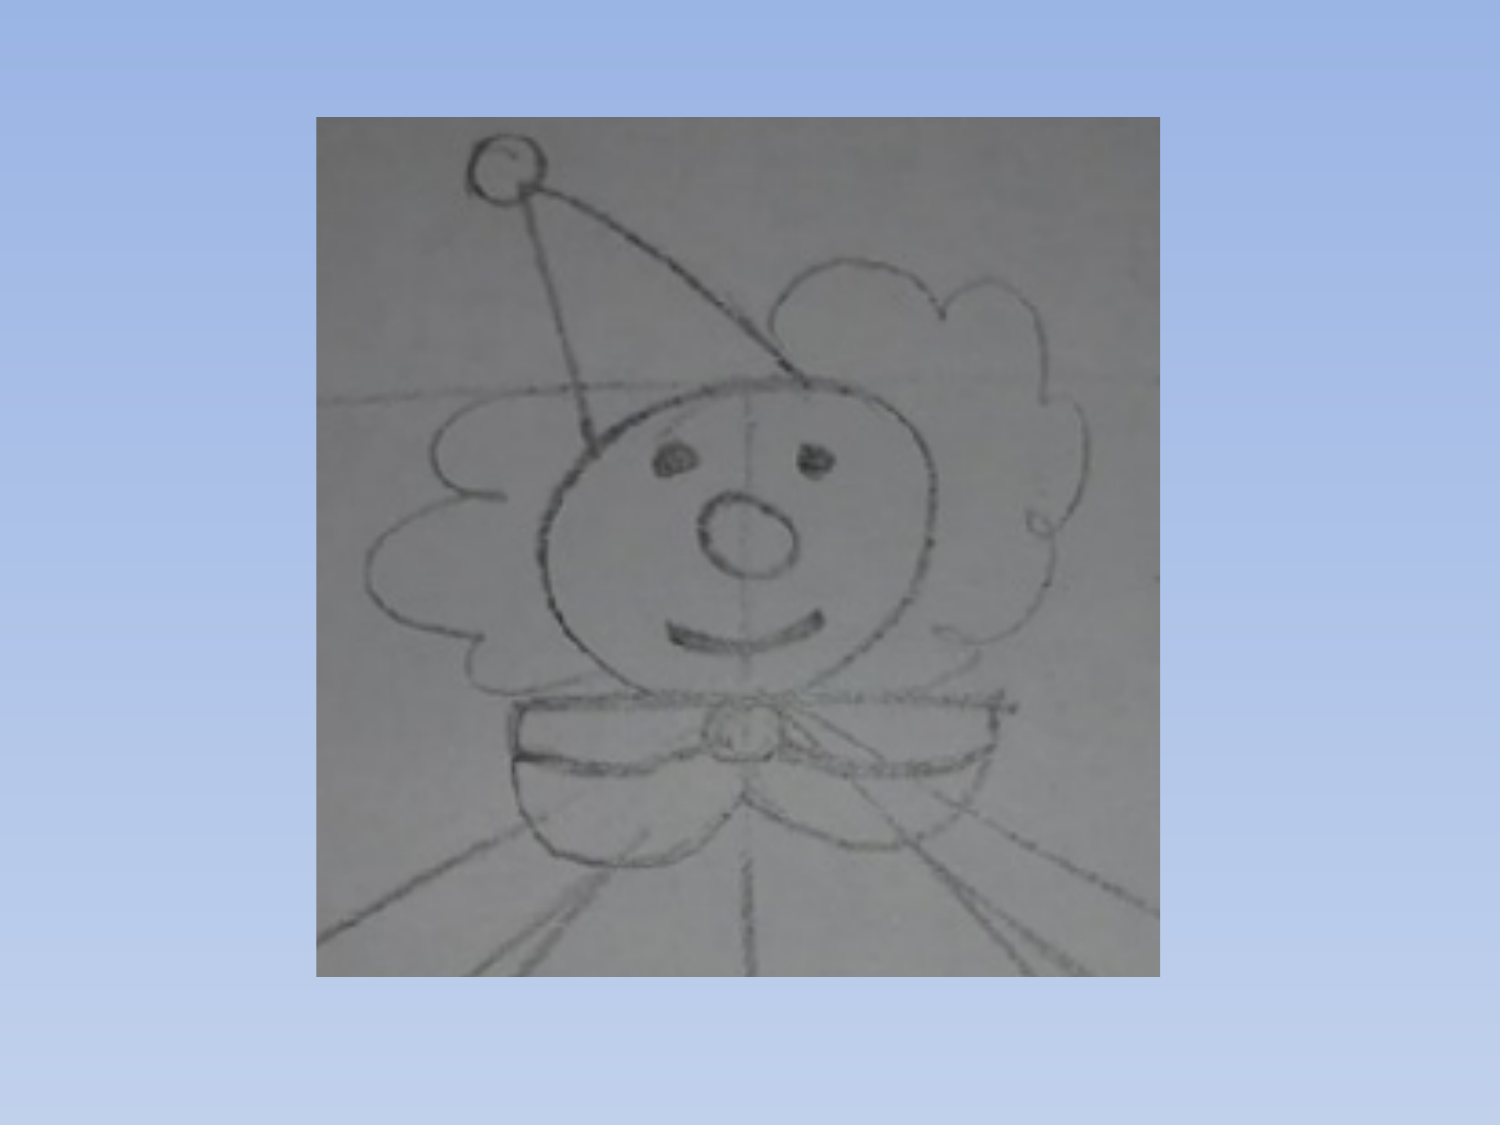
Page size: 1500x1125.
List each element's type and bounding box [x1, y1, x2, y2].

picture [308, 117, 1169, 977]
